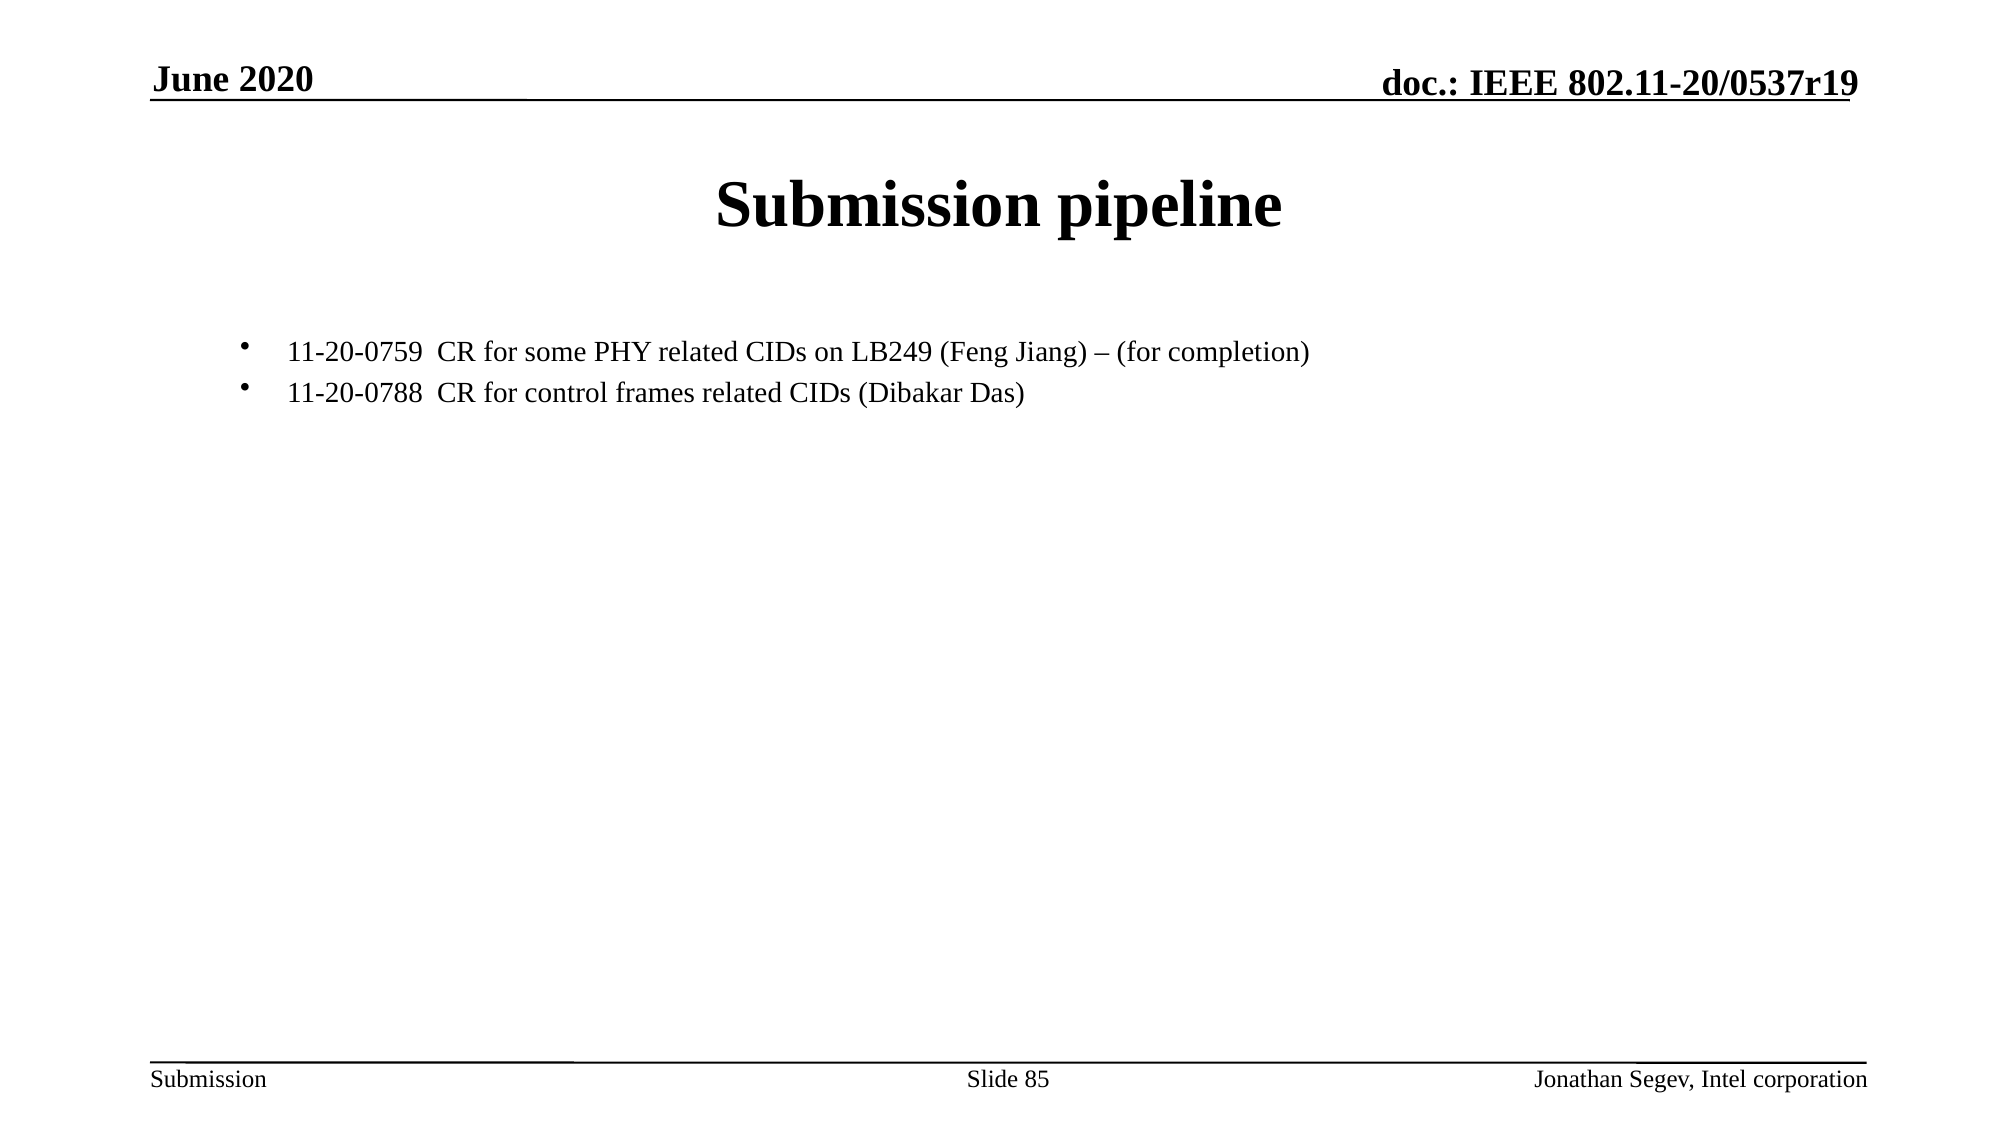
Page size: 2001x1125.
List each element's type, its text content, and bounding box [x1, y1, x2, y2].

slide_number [152, 54, 563, 100]
footer Jonathan Segev, Intel corporation [1171, 1061, 1869, 1093]
title Submission pipeline [149, 112, 1850, 288]
list 11-20-0759 CR for some PHY related CIDs on LB249 (Feng Jiang) – (for completion) 11-20-0788 CR for control frames related CIDs (Dibakar Das) [149, 324, 1850, 1000]
slide_number Slide 85 [950, 1061, 1067, 1123]
